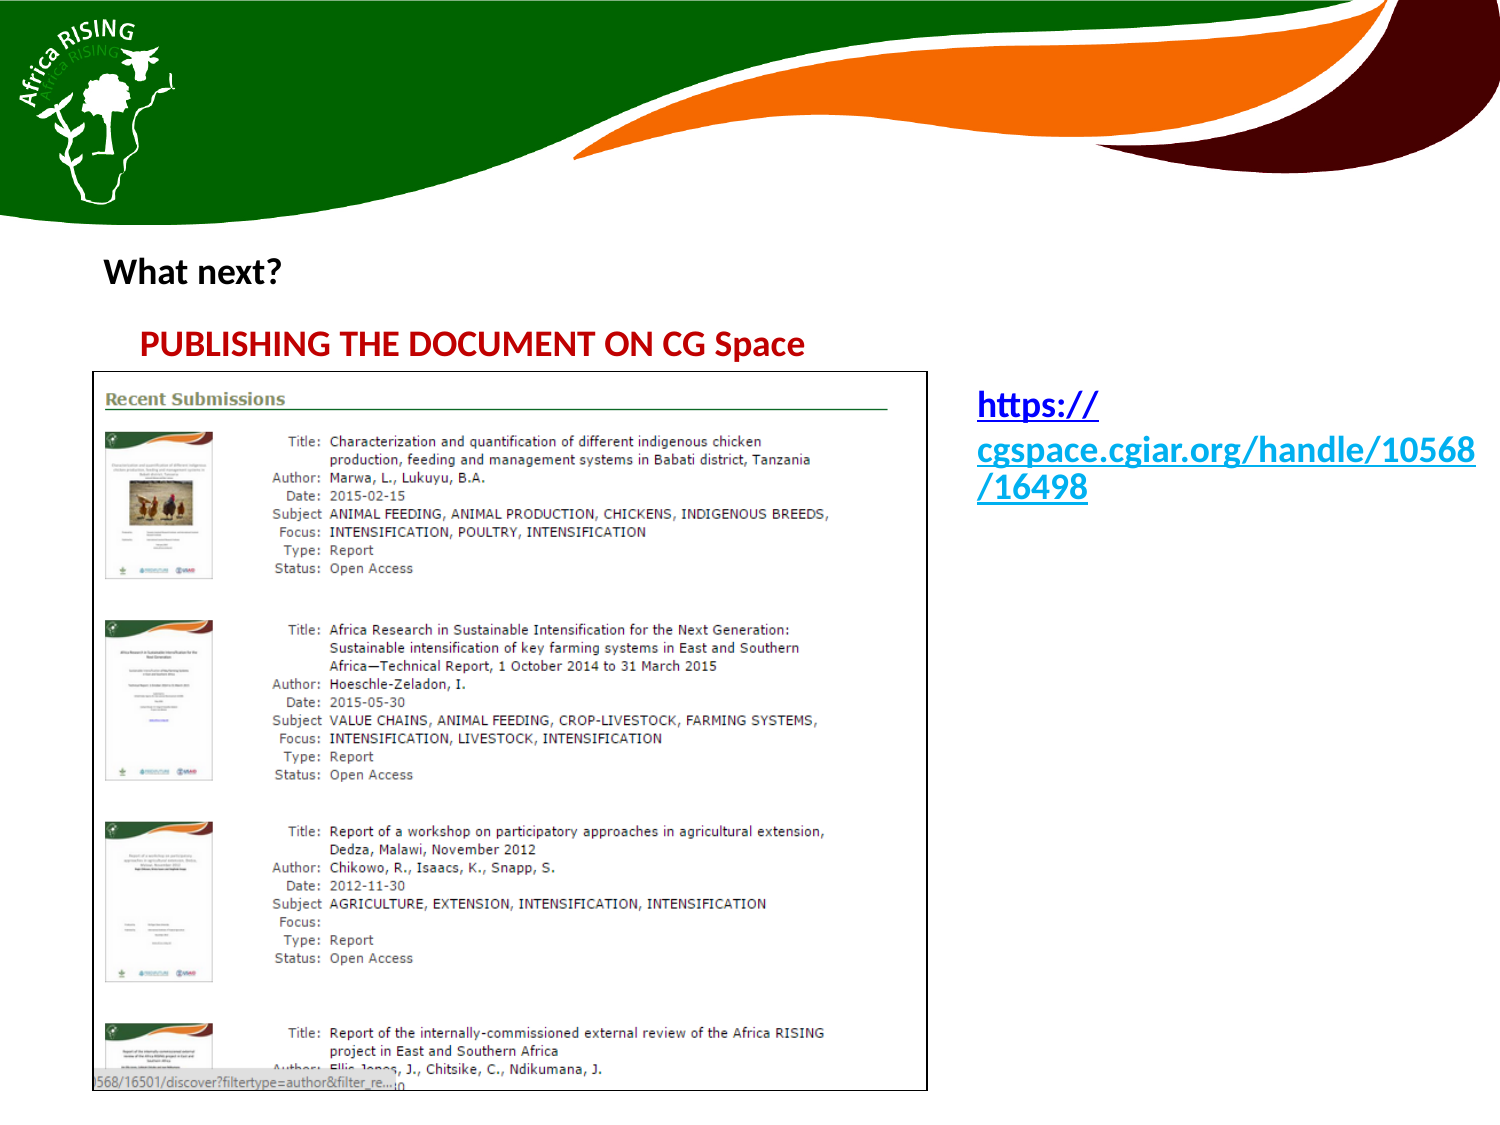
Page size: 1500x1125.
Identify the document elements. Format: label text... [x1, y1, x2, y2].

text_box PUBLISHING THE DOCUMENT ON CG Space [124, 311, 1038, 372]
text_box What next? [88, 239, 299, 300]
text_box https://cgspace.cgiar.org/handle/10568/16498 [962, 372, 1500, 523]
picture [0, 0, 1500, 226]
picture [93, 372, 927, 1090]
